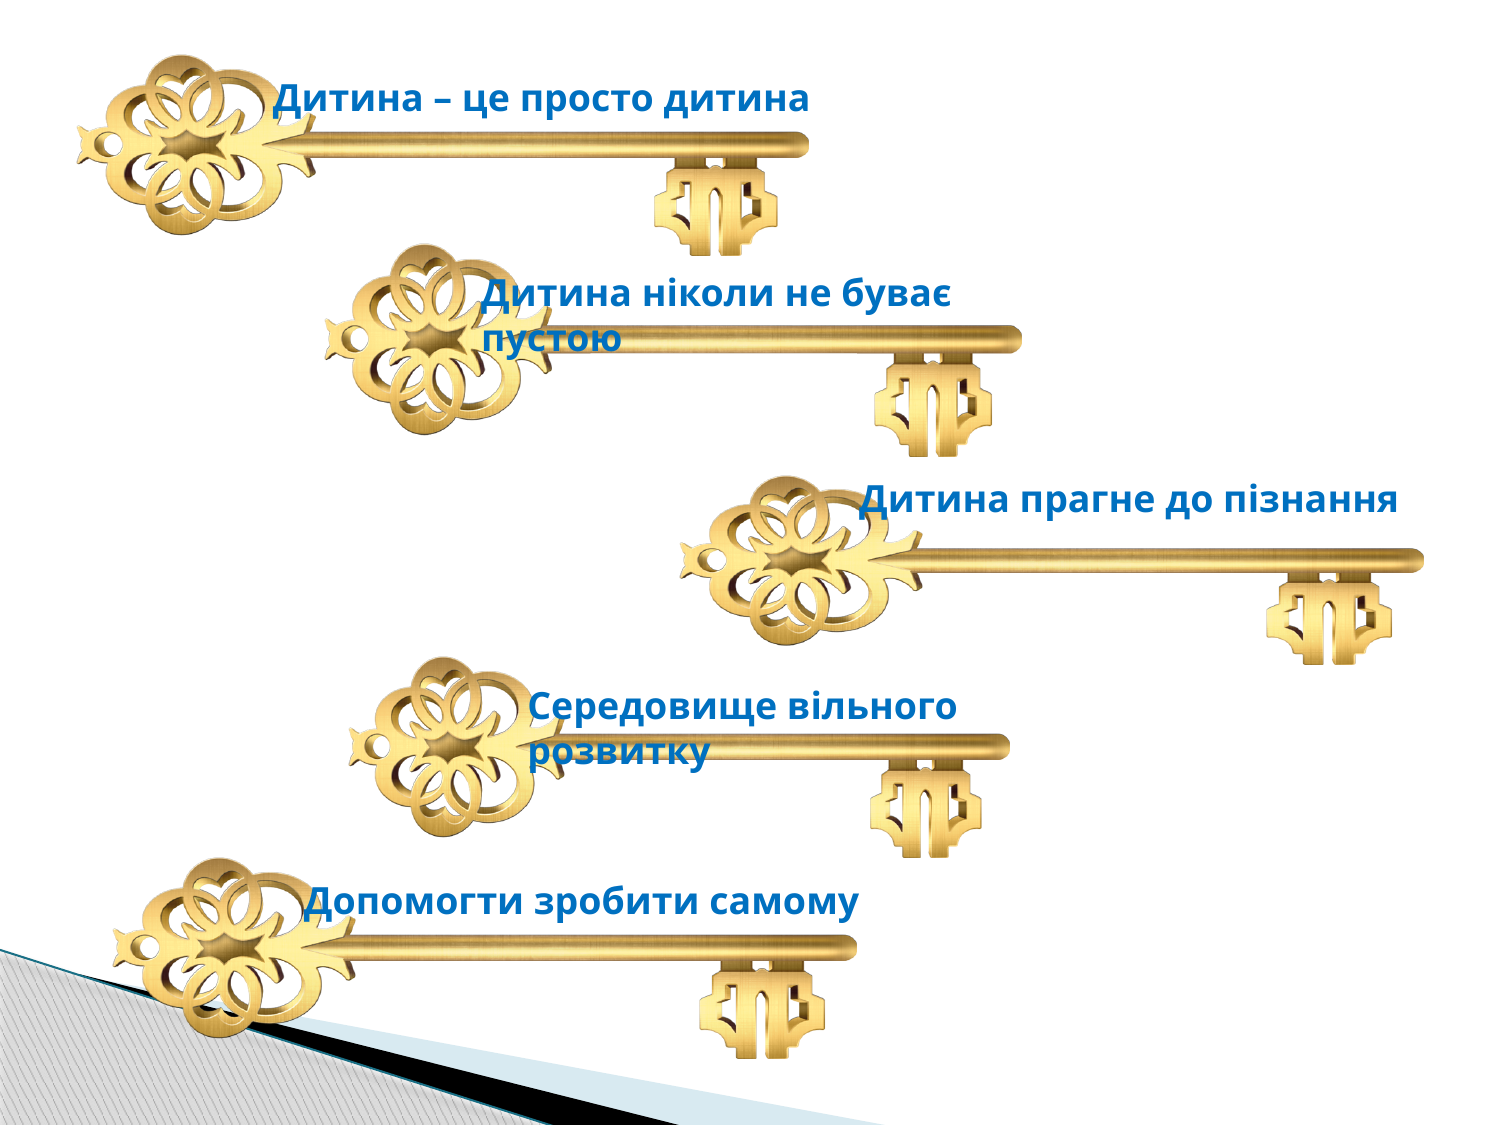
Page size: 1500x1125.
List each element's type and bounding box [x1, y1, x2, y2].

text_box [111, 857, 924, 1059]
text_box [76, 54, 827, 256]
text_box [348, 656, 1152, 858]
text_box [324, 243, 1105, 457]
text_box [678, 467, 1443, 665]
